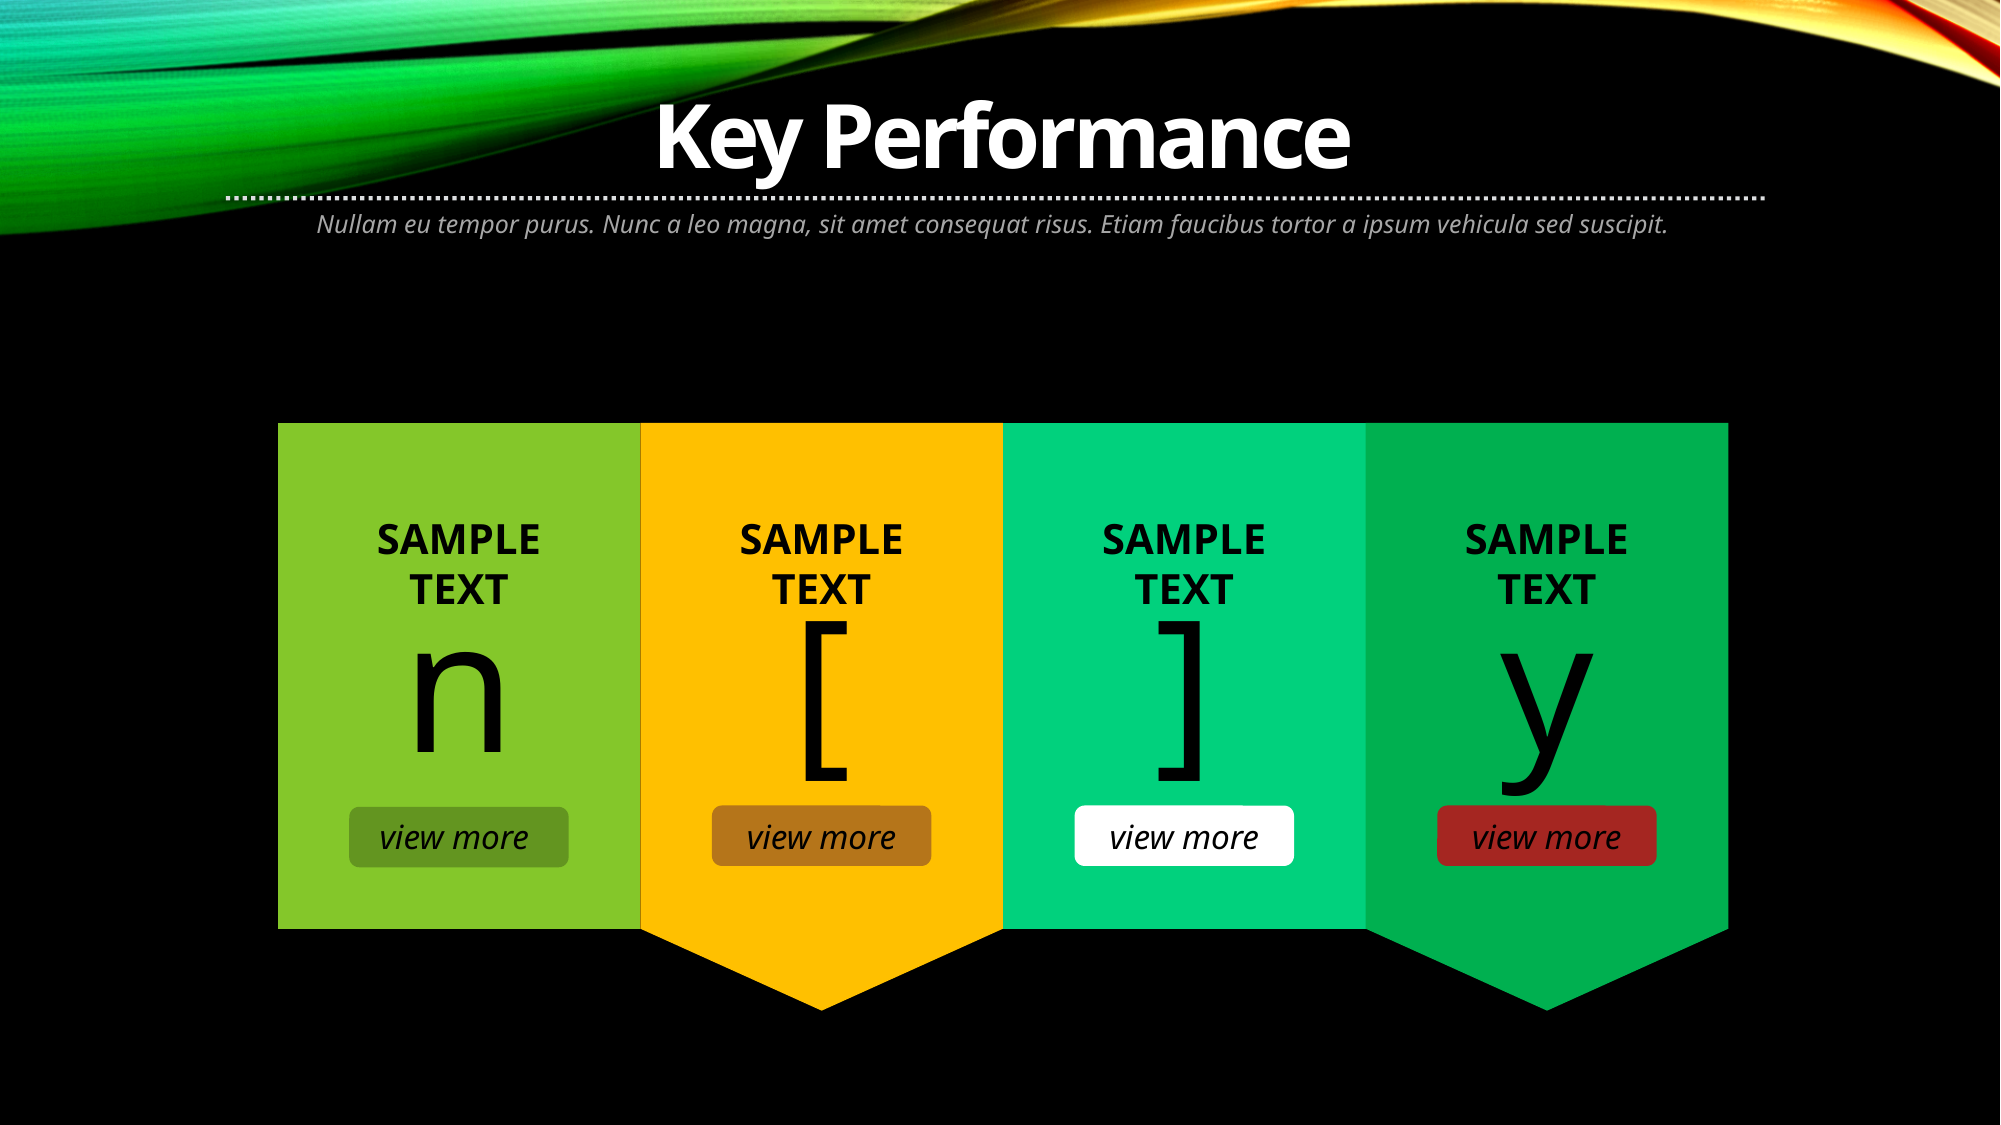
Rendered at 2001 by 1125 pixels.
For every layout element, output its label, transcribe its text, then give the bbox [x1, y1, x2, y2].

text_box SAMPLE TEXT [1037, 505, 1331, 621]
text_box view more [1457, 809, 1637, 864]
text_box [ [697, 621, 946, 797]
text_box view more [1094, 809, 1274, 864]
text_box SAMPLE TEXT [312, 505, 606, 621]
text_box [710, 804, 933, 868]
text_box n [334, 621, 584, 797]
text_box SAMPLE TEXT [1400, 505, 1694, 621]
text_box Key Performance [642, 74, 1365, 192]
picture [0, 0, 2000, 237]
text_box [277, 422, 639, 930]
text_box ] [1060, 621, 1309, 797]
text_box view more [732, 809, 912, 864]
text_box [348, 805, 570, 869]
text_box view more [364, 809, 544, 864]
text_box [1004, 422, 1364, 930]
text_box [639, 421, 1005, 1012]
text_box y [1422, 621, 1672, 797]
text_box SAMPLE TEXT [674, 505, 969, 621]
text_box Nullam eu tempor purus. Nunc a leo magna, sit amet consequat risus. Etiam faucibus tortor a ipsum vehicula sed suscipit. [117, 203, 1878, 244]
text_box [1364, 421, 1730, 1012]
text_box [1073, 804, 1296, 868]
text_box [1436, 804, 1658, 868]
